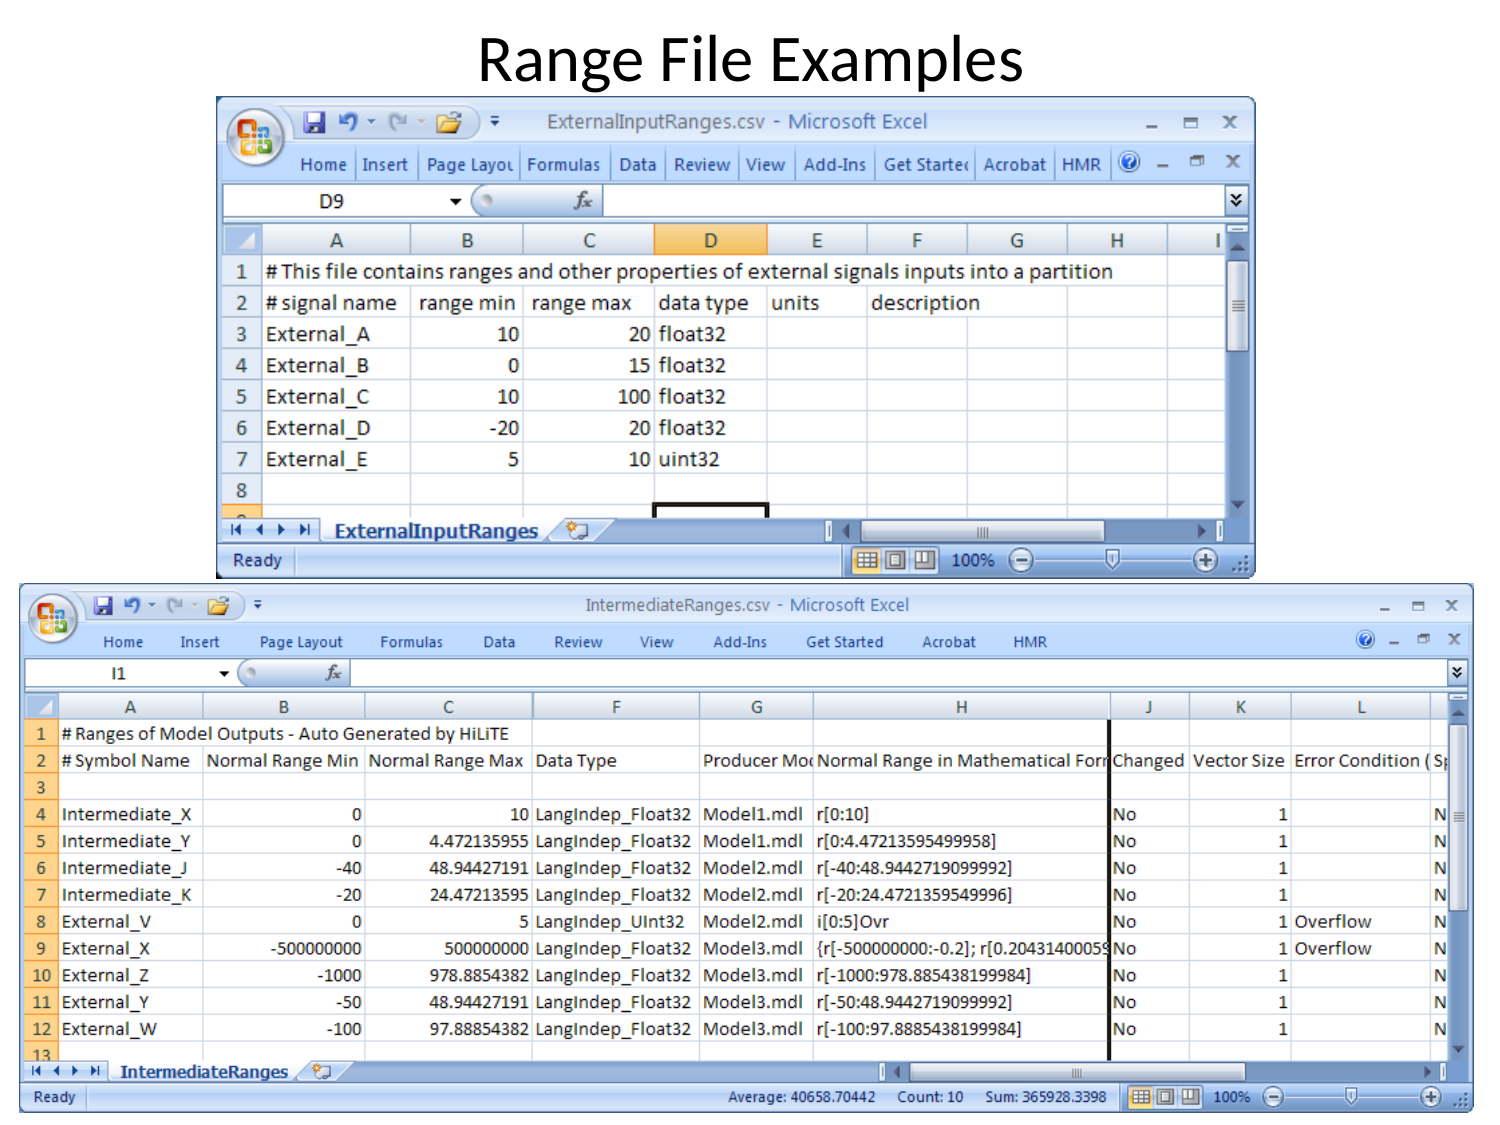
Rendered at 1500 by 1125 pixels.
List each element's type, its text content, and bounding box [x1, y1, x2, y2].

title Range File Examples [75, 17, 1427, 92]
picture [18, 583, 1475, 1113]
picture [216, 95, 1257, 580]
